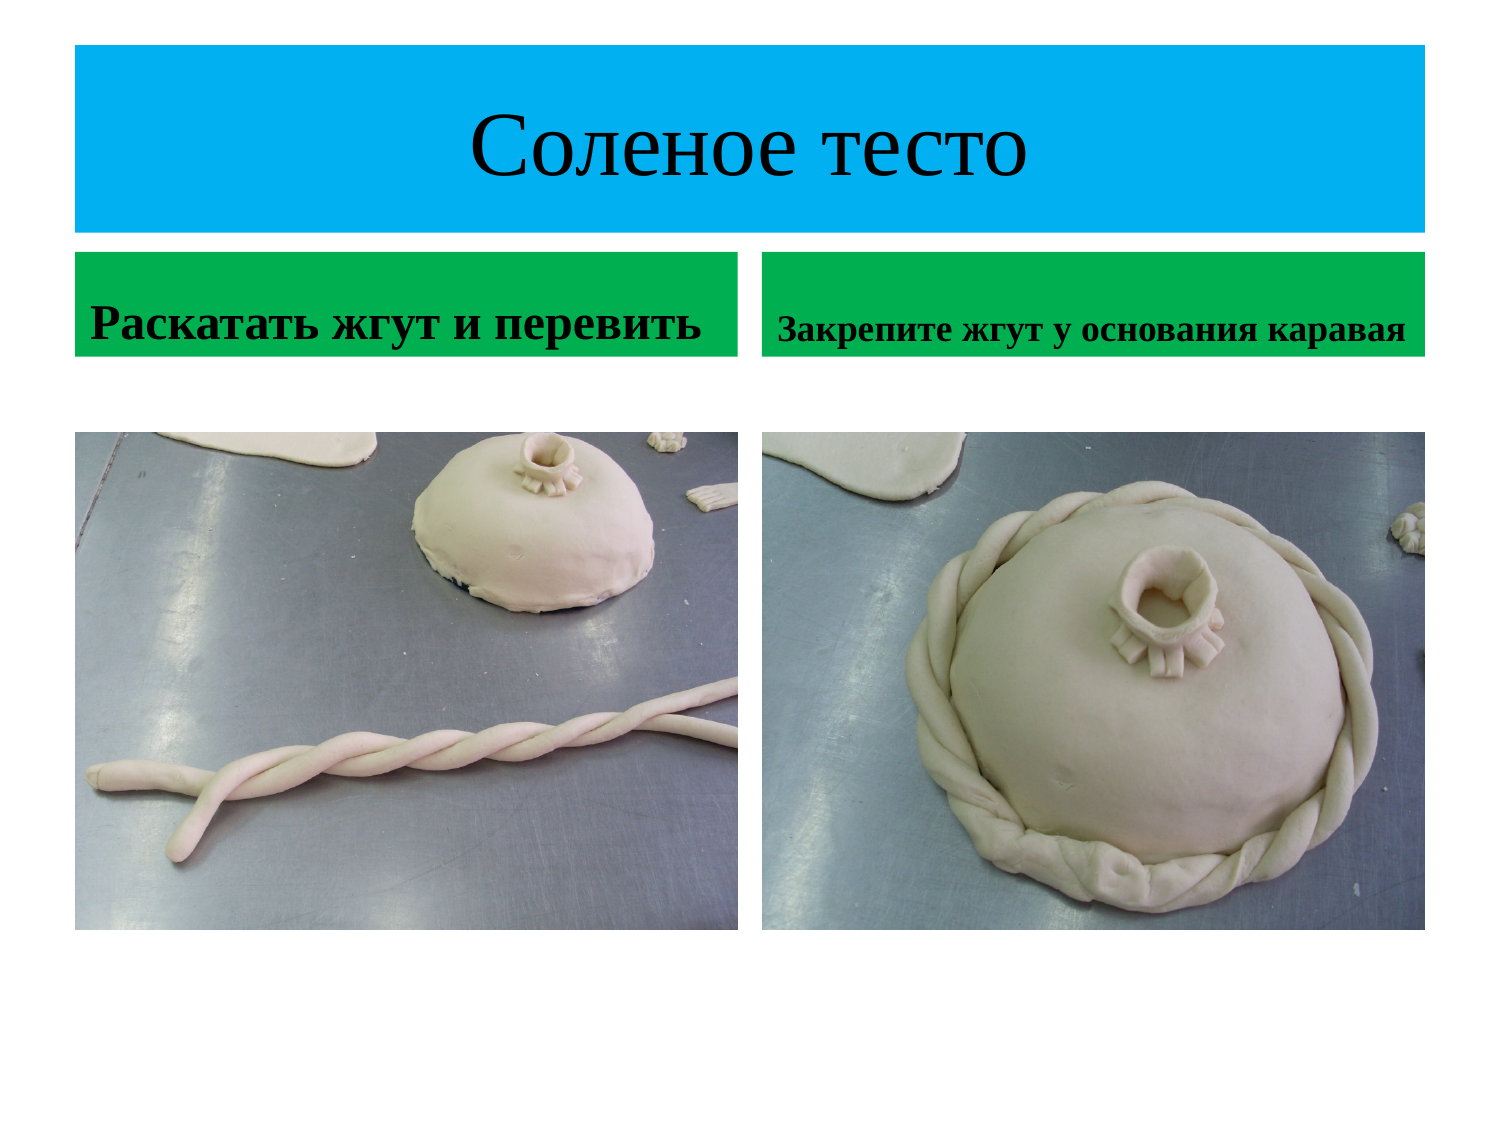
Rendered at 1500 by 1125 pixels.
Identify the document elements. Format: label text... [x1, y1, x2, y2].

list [74, 432, 738, 930]
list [761, 432, 1425, 930]
list Раскатать жгут и перевить [75, 251, 738, 357]
list Закрепите жгут у основания каравая [761, 251, 1425, 357]
title Соленое тесто [75, 45, 1425, 233]
